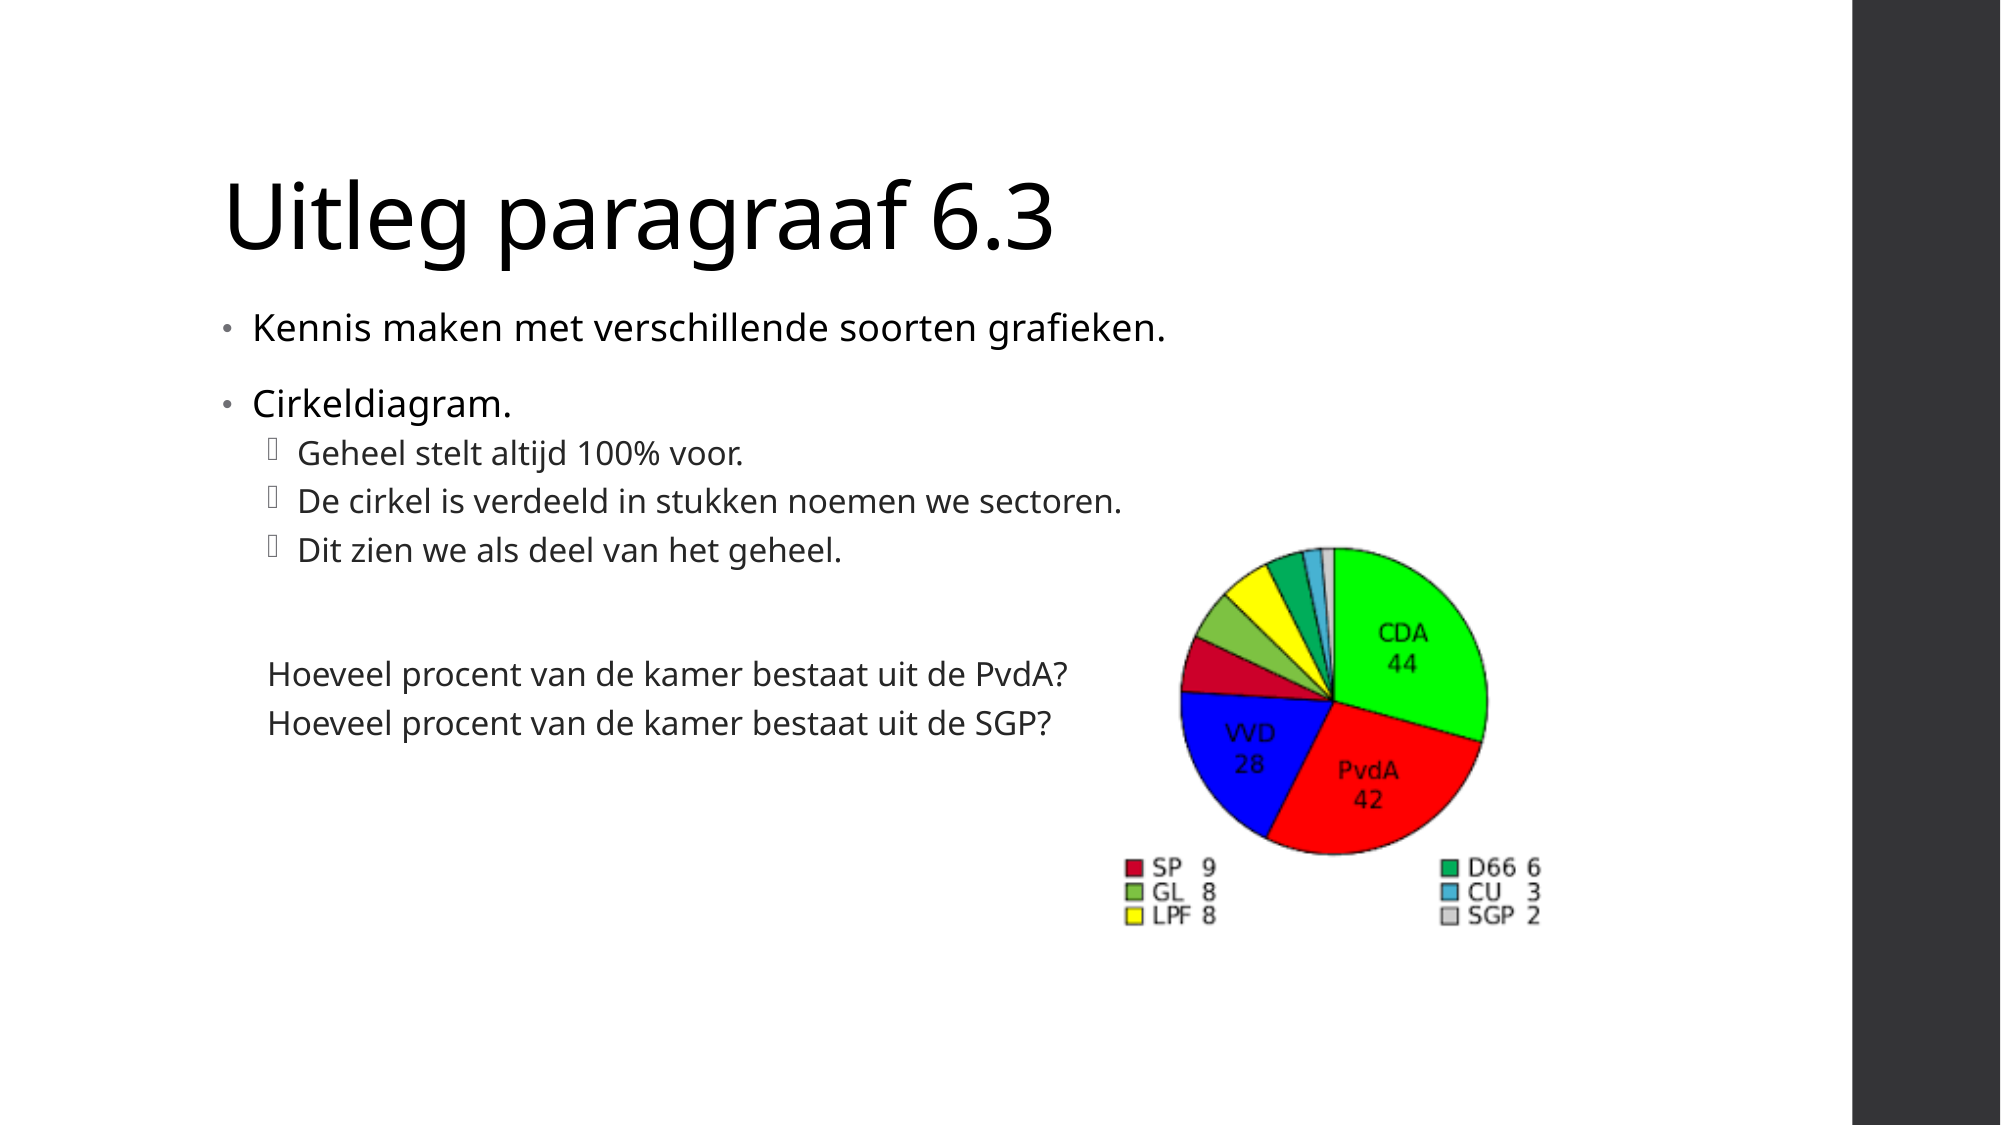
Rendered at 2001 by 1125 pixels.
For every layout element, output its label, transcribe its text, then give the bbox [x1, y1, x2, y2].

picture [1097, 516, 1561, 934]
list Kennis maken met verschillende soorten grafieken. Cirkeldiagram. Geheel stelt altijd 100% voor. De cirkel is verdeeld in stukken noemen we sectoren. Dit zien we als deel van het geheel. Hoeveel procent van de kamer bestaat uit de PvdA? Hoeveel procent van de kamer bestaat uit de SGP? [206, 299, 1617, 1014]
title Uitleg paragraaf 6.3 [206, 60, 1797, 278]
